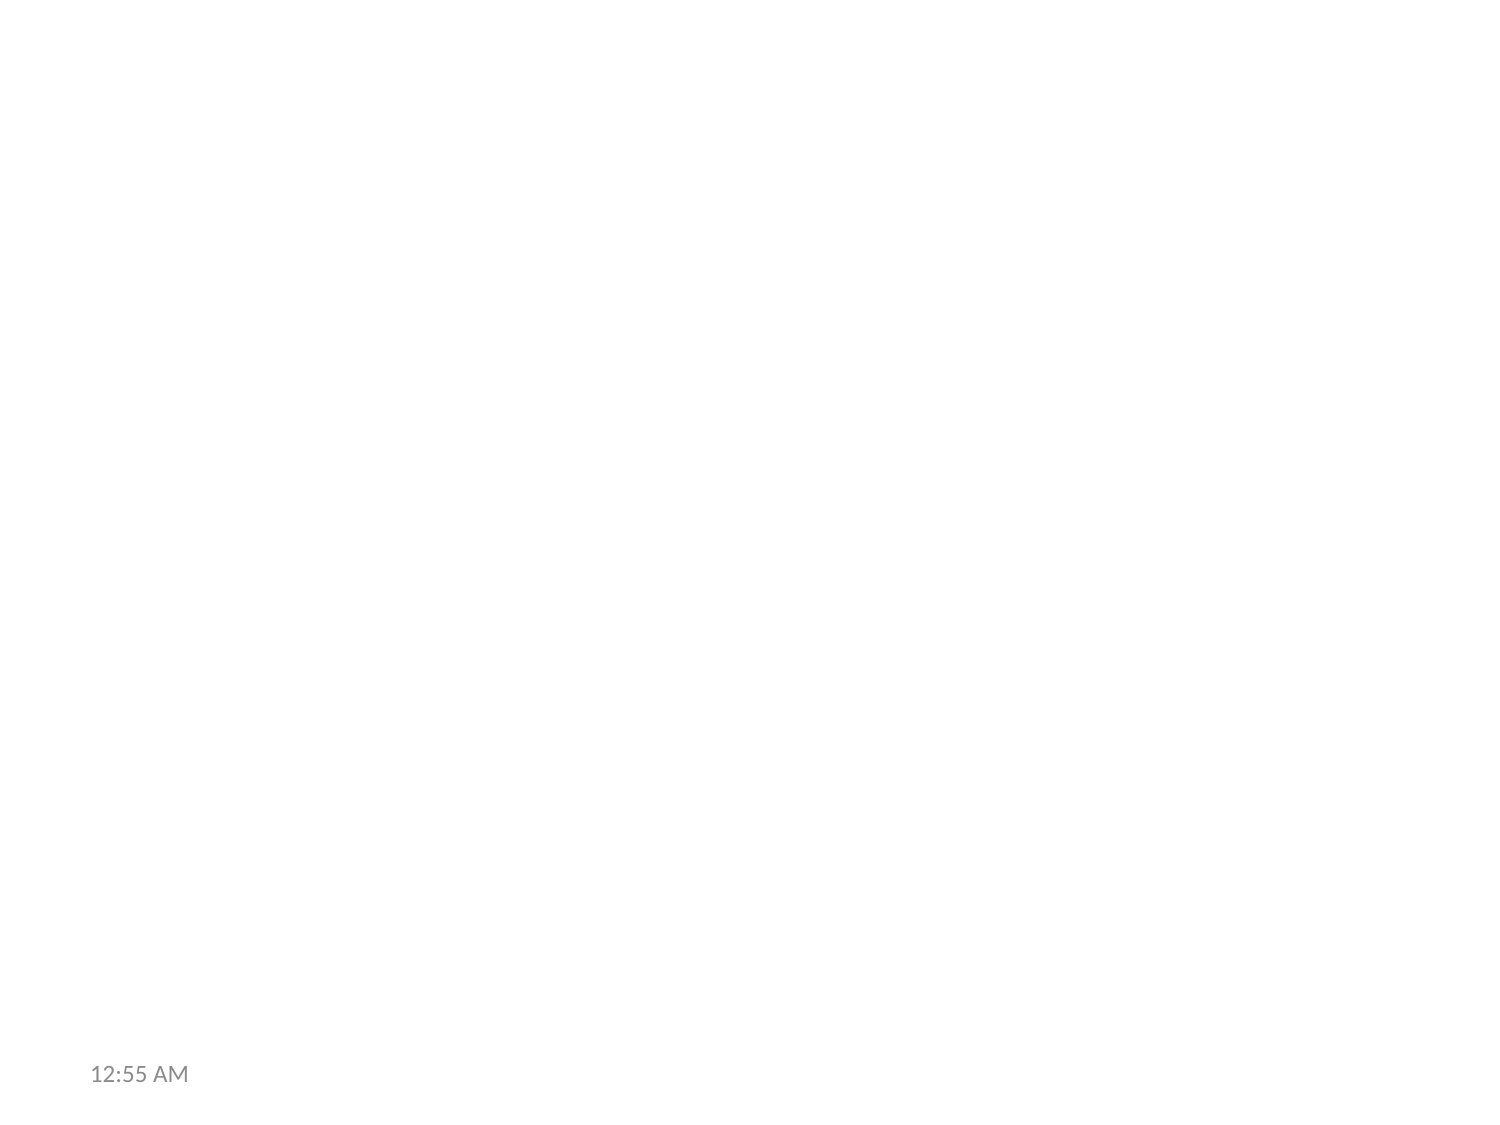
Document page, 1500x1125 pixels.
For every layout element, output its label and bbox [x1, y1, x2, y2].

slide_number [75, 1042, 425, 1103]
